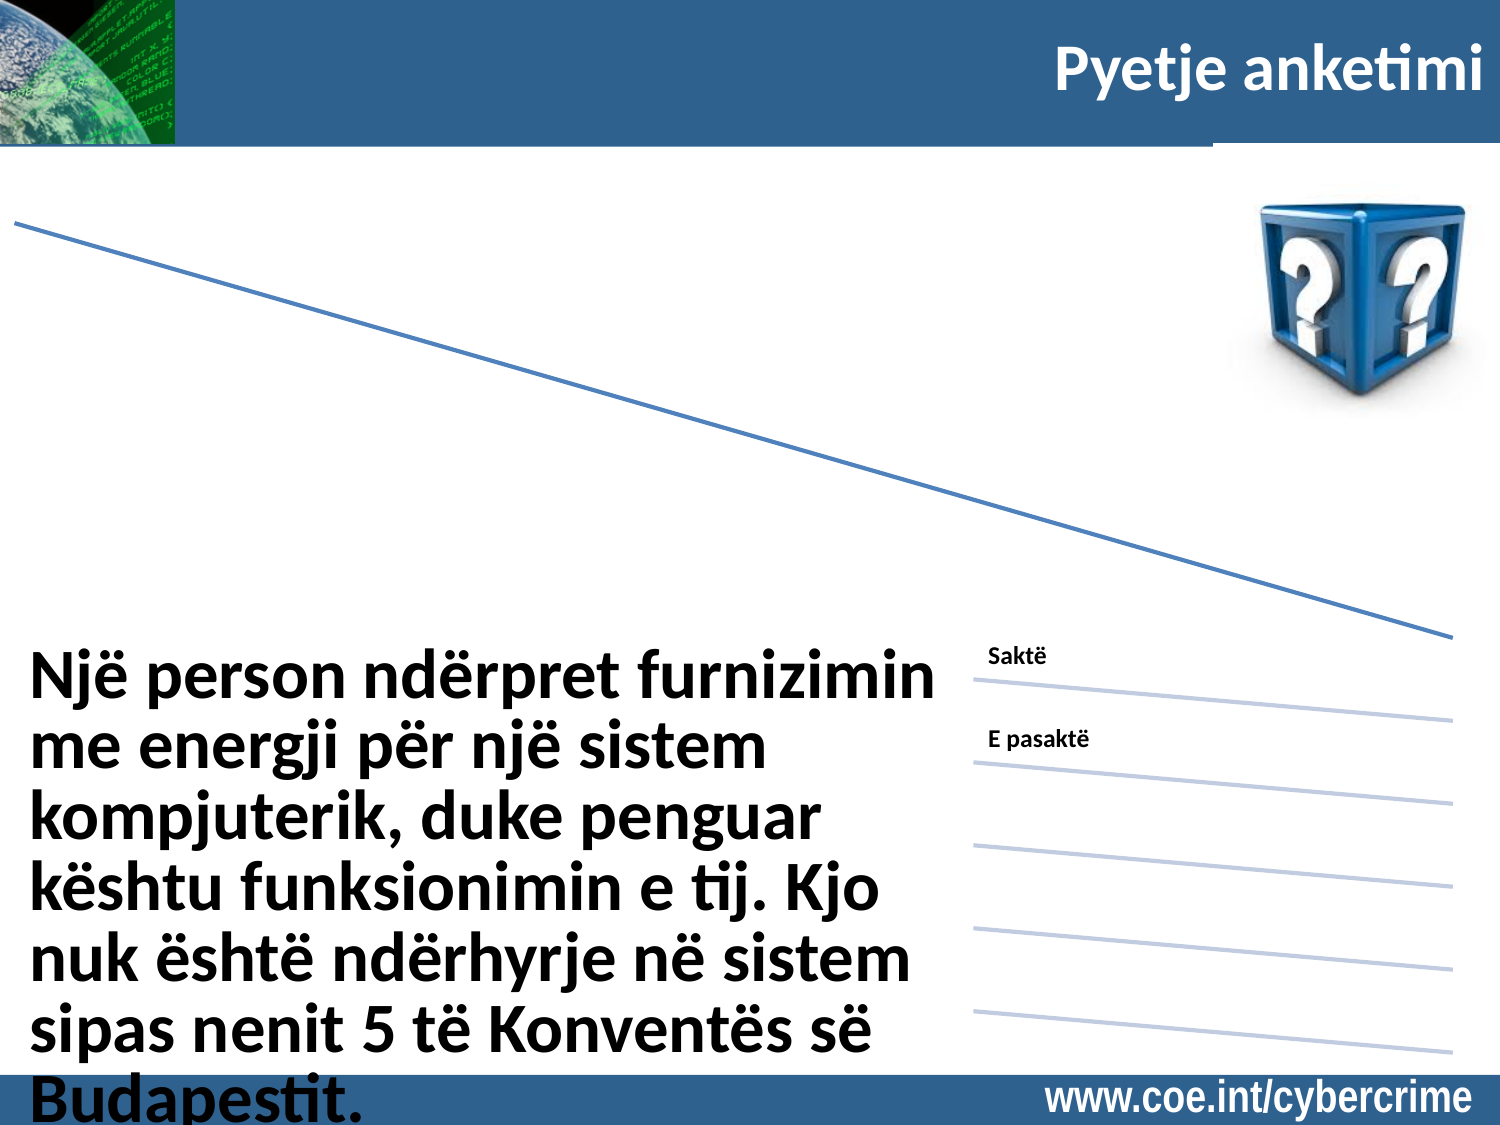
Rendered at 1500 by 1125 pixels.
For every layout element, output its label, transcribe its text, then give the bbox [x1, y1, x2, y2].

text_box [0, 1073, 1030, 1125]
text_box www.coe.int/cybercrime [1030, 1059, 1500, 1125]
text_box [14, 222, 1454, 1053]
picture [0, 0, 175, 144]
picture [1212, 142, 1500, 434]
text_box Pyetje anketimi [177, 0, 1500, 149]
